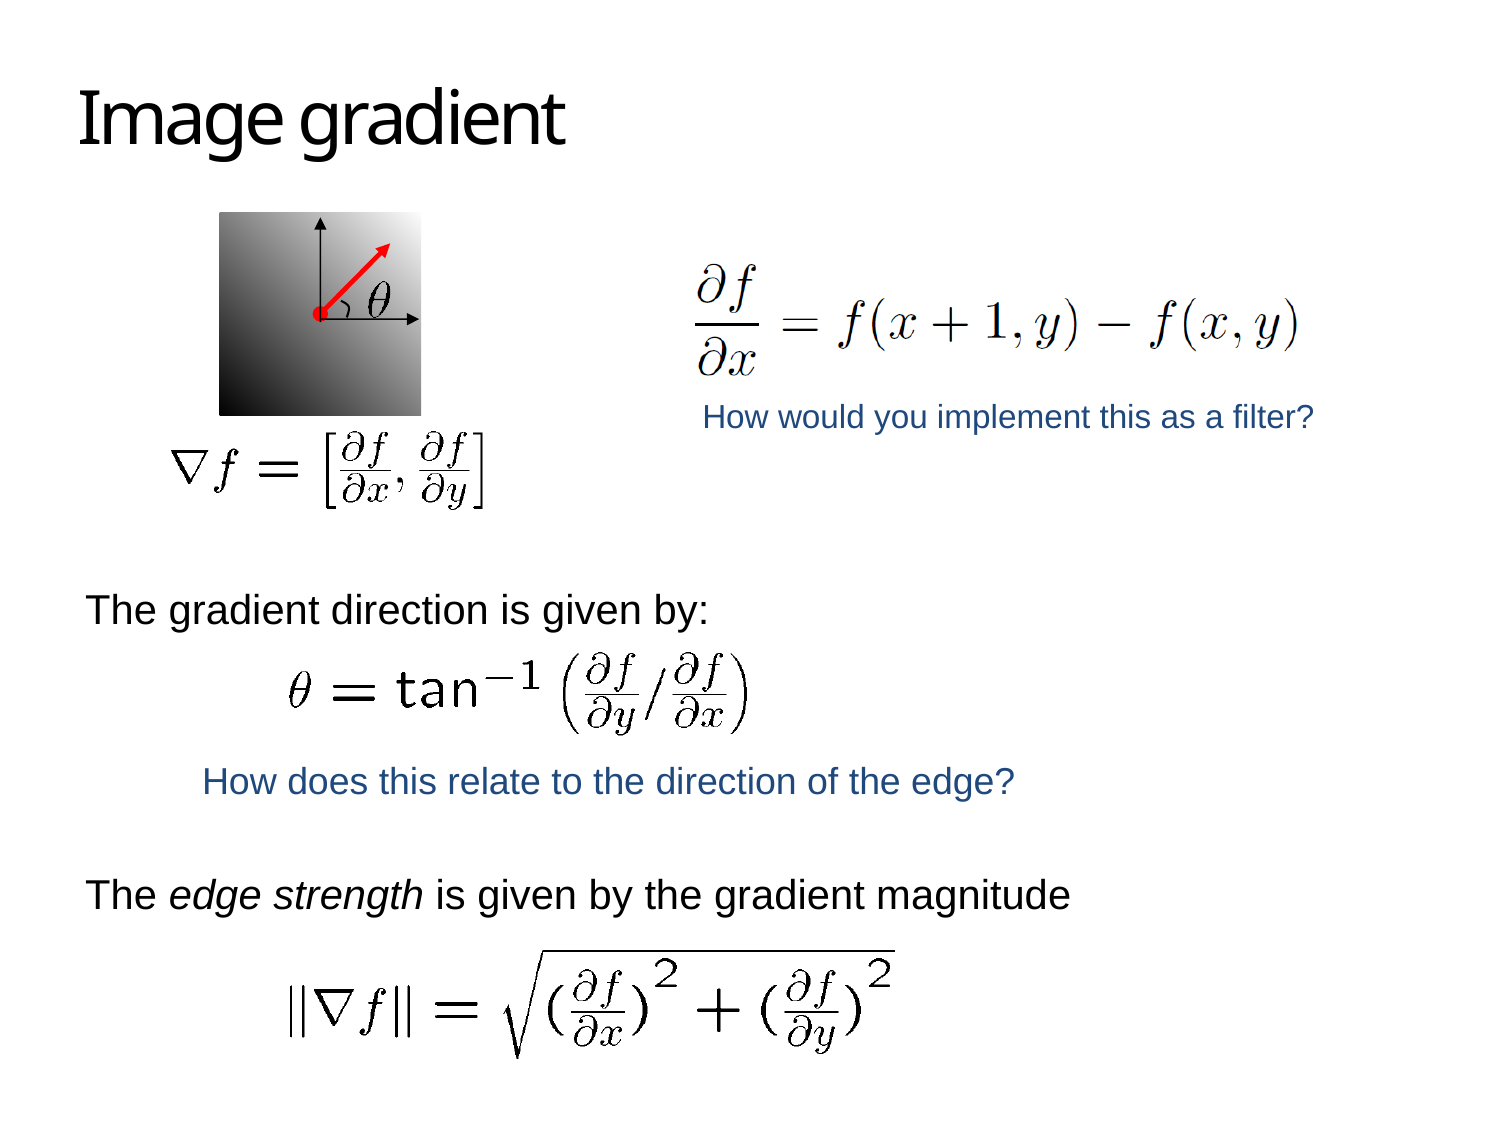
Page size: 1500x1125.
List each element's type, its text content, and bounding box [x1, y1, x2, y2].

text_box Image gradient [62, 62, 1063, 168]
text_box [70, 574, 1396, 1060]
text_box How would you implement this as a filter? [687, 387, 1363, 443]
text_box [169, 211, 483, 512]
picture [687, 256, 1300, 383]
